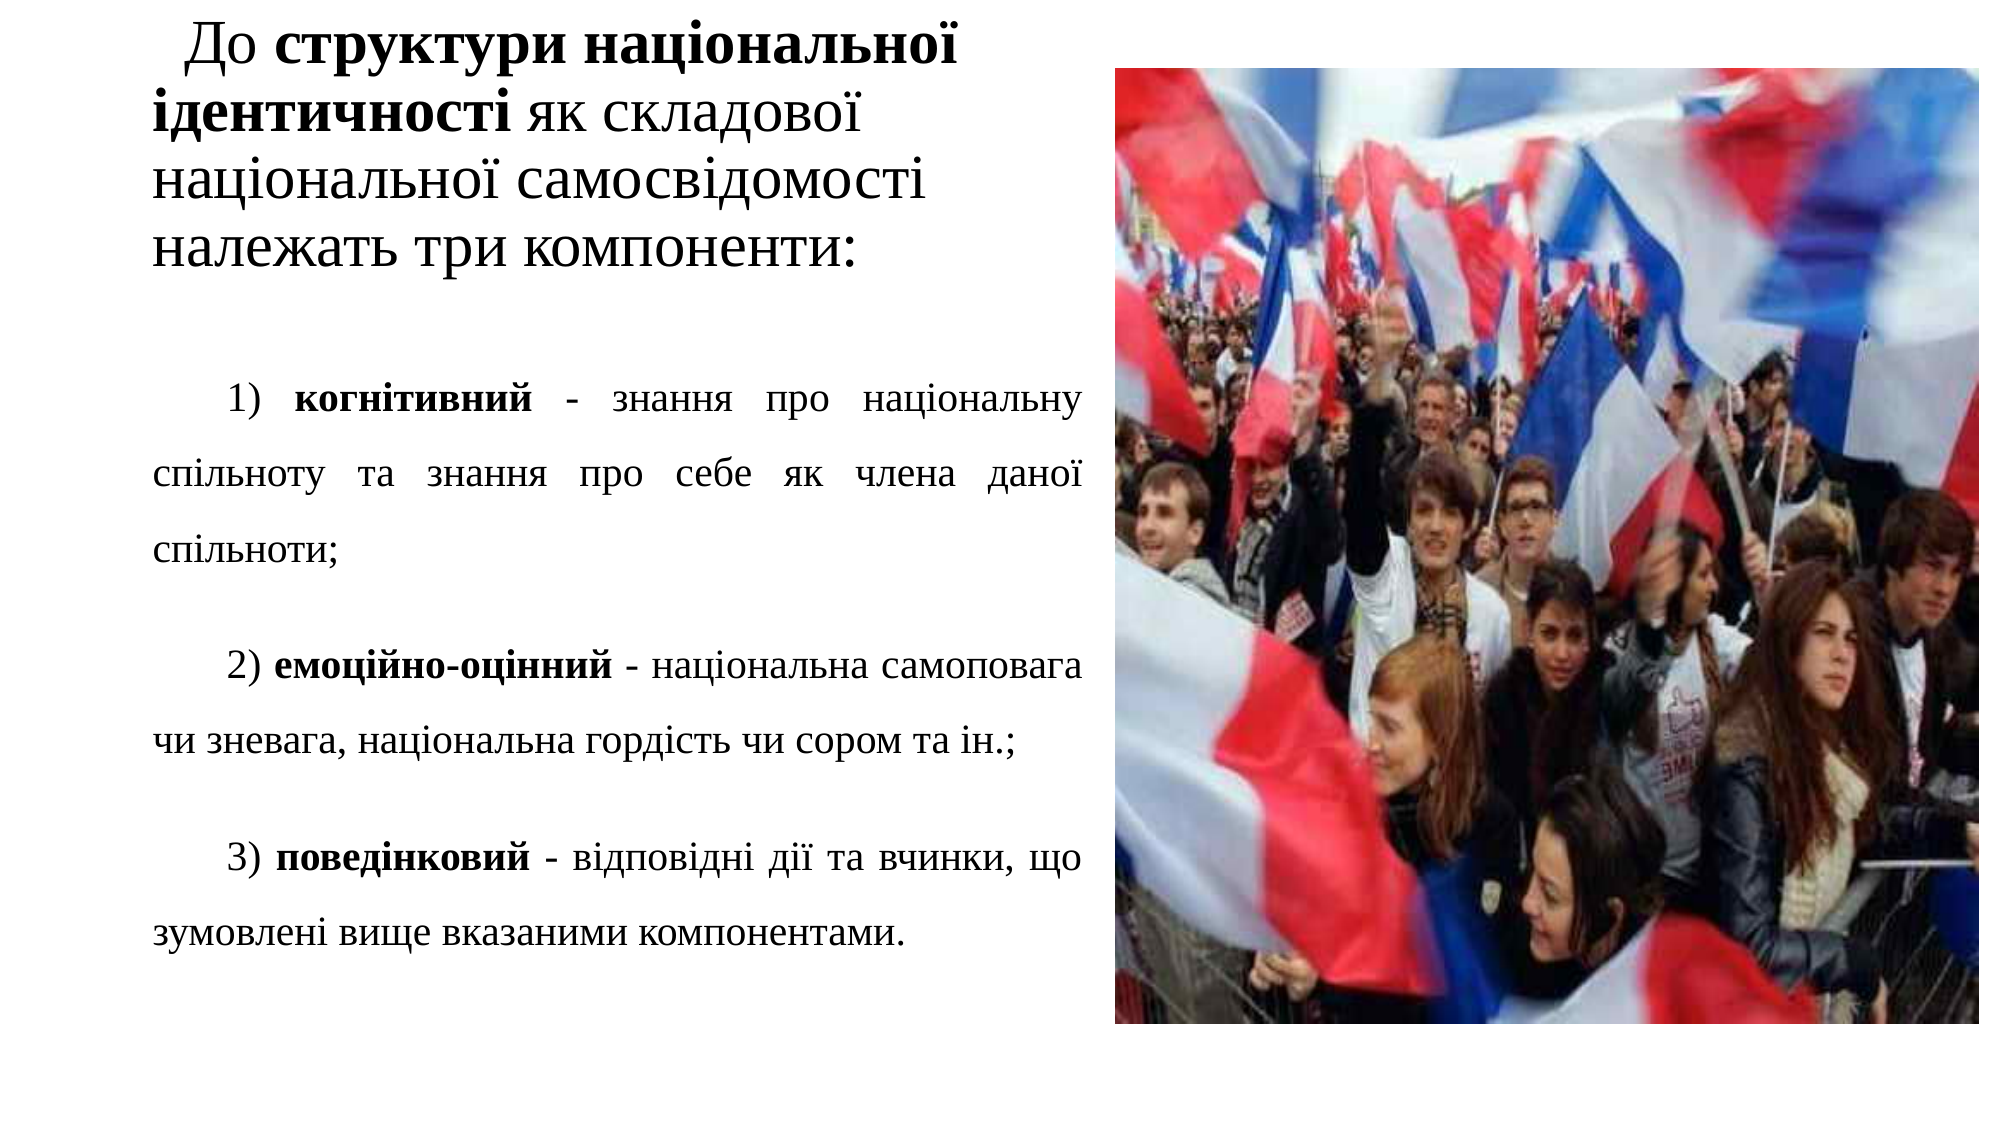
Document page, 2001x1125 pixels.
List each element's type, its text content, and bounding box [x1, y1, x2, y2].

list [1115, 69, 1979, 1024]
list 1) когнітивний - знання про національну спільноту та знання про себе як члена даної спільноти; 2) емоційно-оцінний - національна самоповага чи зневага, національна гордість чи сором та ін.; 3) поведінковий - відповідні дії та вчинки, що зумовлені вище вказаними компонентами. [137, 337, 1098, 1063]
title До структури національної ідентичності як складової національної самосвідомості належать три компоненти: [137, 0, 1077, 337]
